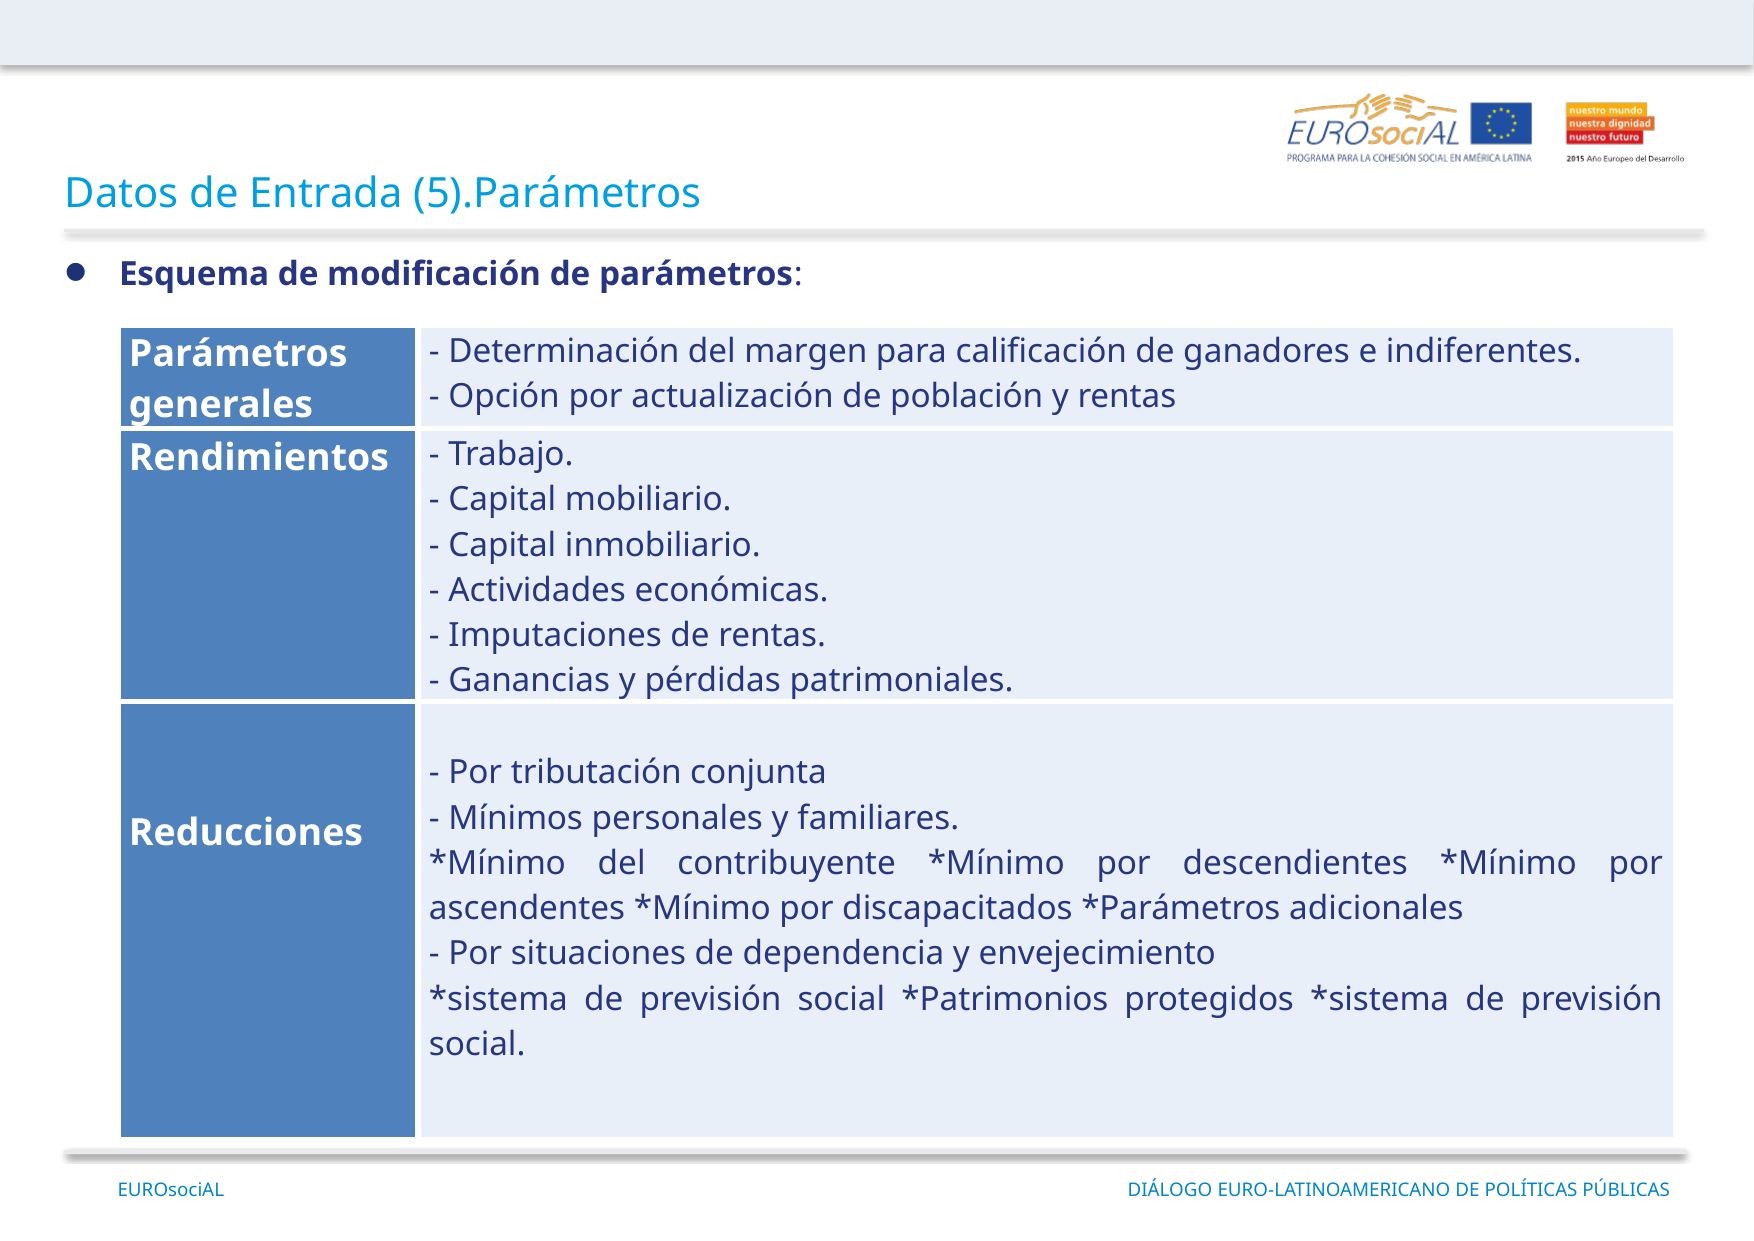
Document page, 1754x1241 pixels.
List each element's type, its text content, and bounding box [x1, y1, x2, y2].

table_cell Rendimientos [121, 431, 415, 699]
text_box Esquema de modificación de parámetros: [64, 242, 1692, 1141]
table_cell - Por tributación conjunta - Mínimos personales y familiares. *Mínimo del contribuyente *Mínimo por descendientes *Mínimo por ascendentes *Mínimo por discapacitados *Parámetros adicionales - Por situaciones de dependencia y envejecimiento *sistema de previsión social *Patrimonios protegidos *sistema de previsión social. [421, 704, 1673, 1137]
table_header Parámetros generales [121, 328, 415, 426]
text_box Datos de Entrada (5).Parámetros [49, 158, 1628, 233]
table_cell - Trabajo. - Capital mobiliario. - Capital inmobiliario. - Actividades económicas. - Imputaciones de rentas. - Ganancias y pérdidas patrimoniales. [421, 431, 1673, 699]
table_header - Determinación del margen para calificación de ganadores e indiferentes. - Opción por actualización de población y rentas [421, 328, 1673, 426]
table_cell Reducciones [121, 704, 415, 1137]
picture [1278, 88, 1692, 173]
